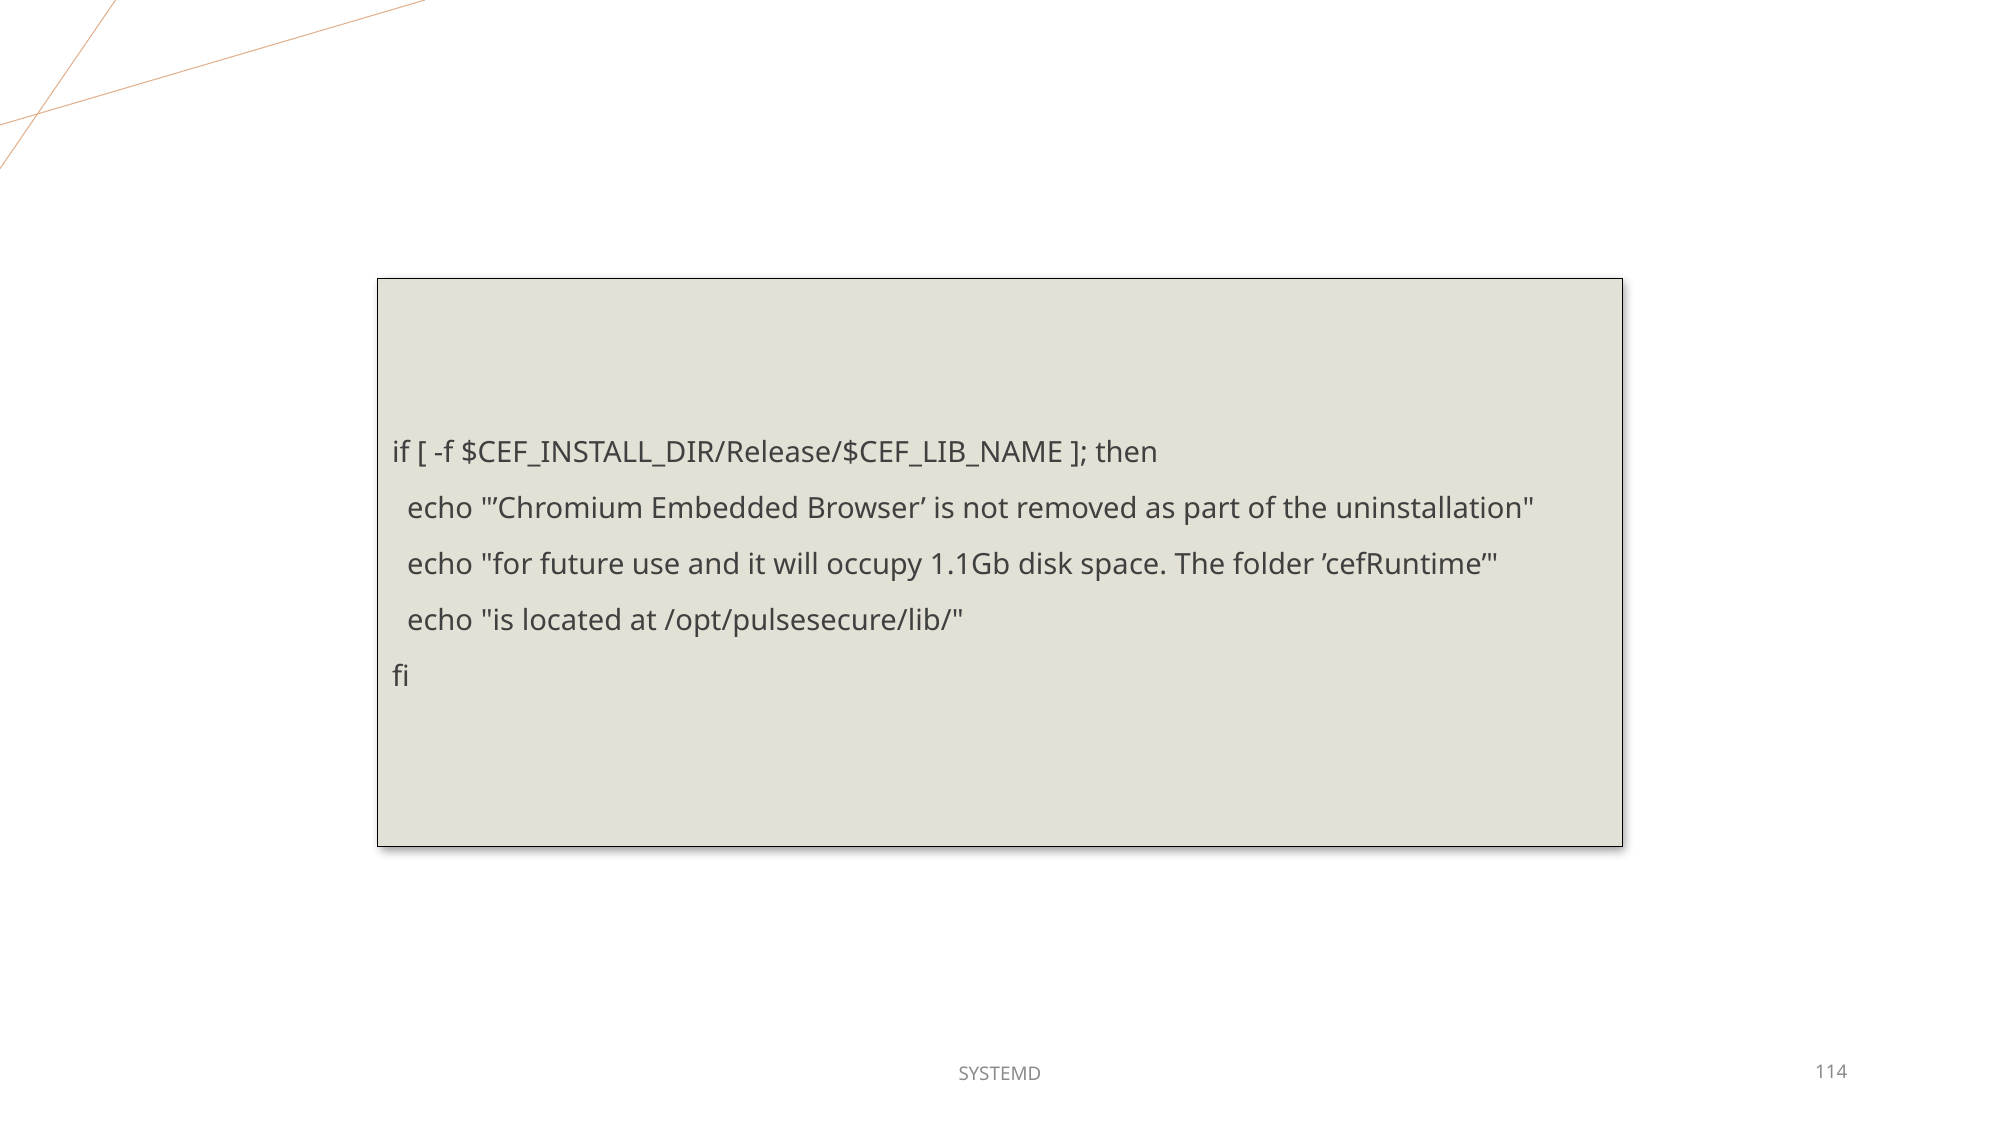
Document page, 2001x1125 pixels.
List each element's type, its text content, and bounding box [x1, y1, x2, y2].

text_box if [ -f $CEF_INSTALL_DIR/Release/$CEF_LIB_NAME ]; then echo "’Chromium Embedded Browser’ is not removed as part of the uninstallation" echo "for future use and it will occupy 1.1Gb disk space. The folder ’cefRuntime’" echo "is located at /opt/pulsesecure/lib/" fi [377, 278, 1623, 847]
footer SYSTEMD [662, 1042, 1338, 1103]
slide_number 114 [1412, 1042, 1863, 1103]
